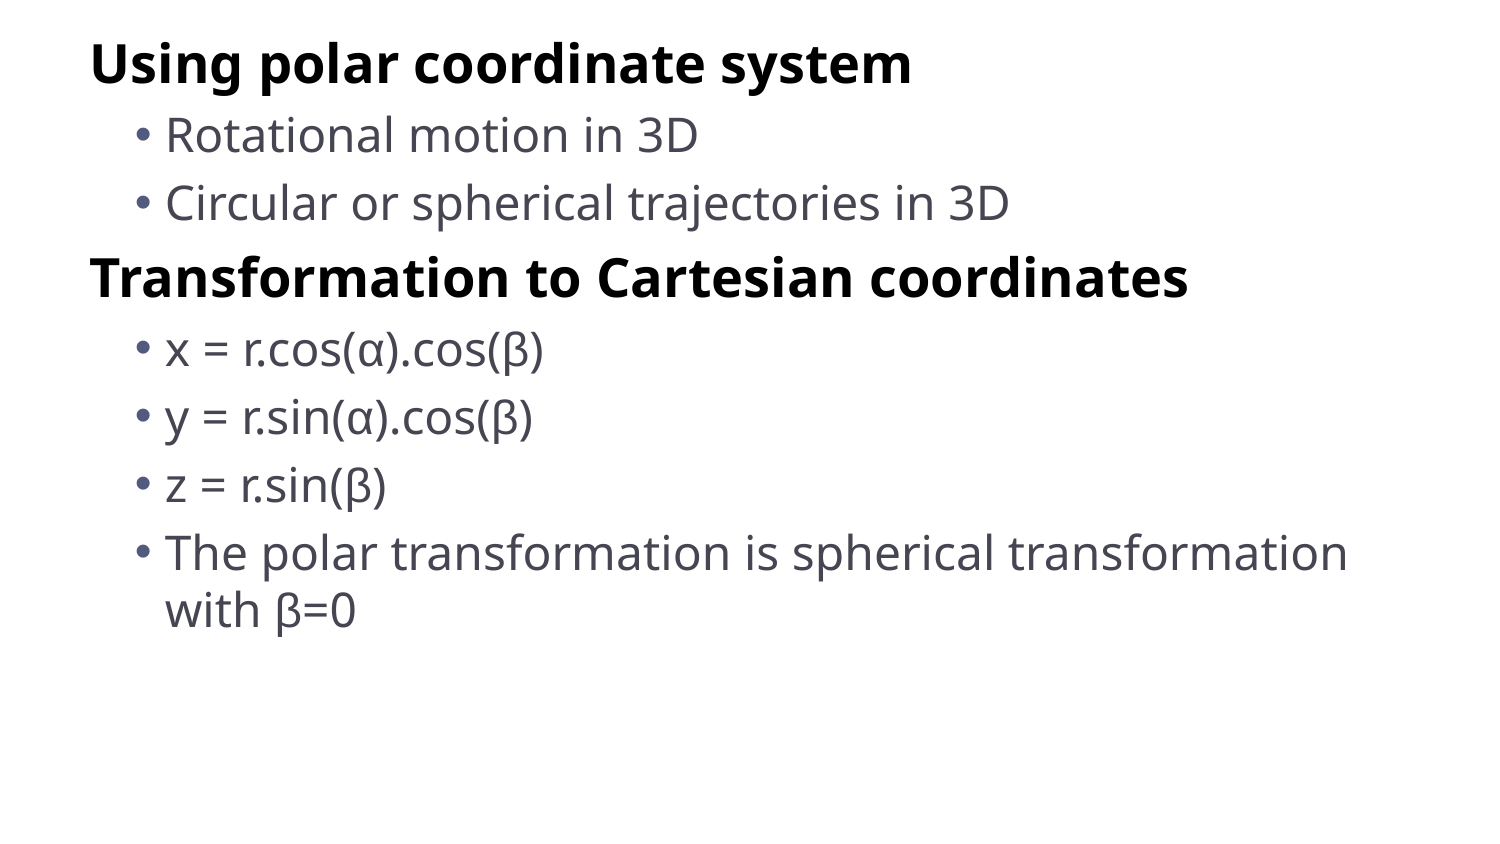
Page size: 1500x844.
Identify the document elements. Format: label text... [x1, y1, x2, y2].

list Using polar coordinate system Rotational motion in 3D Circular or spherical trajectories in 3D Transformation to Cartesian coordinates x = r.cos(α).cos(β) y = r.sin(α).cos(β) z = r.sin(β) The polar transformation is spherical transformation with β=0 [75, 21, 1475, 835]
